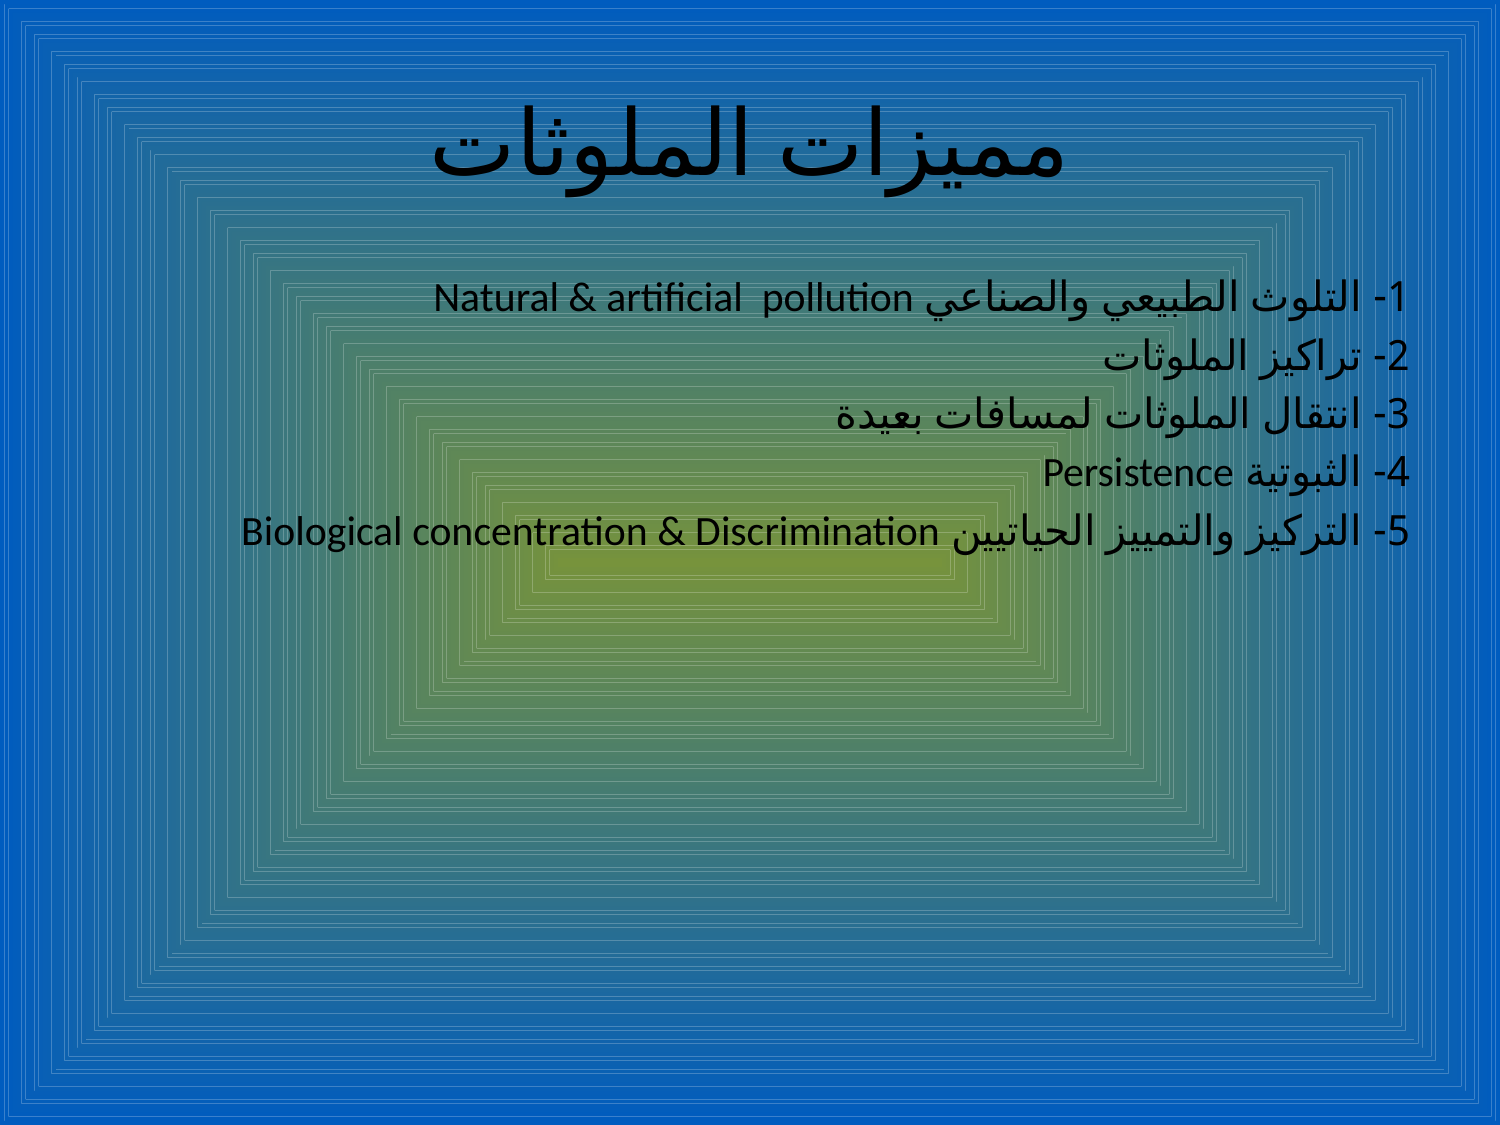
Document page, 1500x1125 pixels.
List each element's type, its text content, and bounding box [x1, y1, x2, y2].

title مميزات الملوثات [75, 45, 1425, 233]
list 1- التلوث الطبيعي والصناعي Natural & artificial pollution 2- تراكيز الملوثات 3- انتقال الملوثات لمسافات بعيدة 4- الثبوتية Persistence 5- التركيز والتمييز الحياتيين Biological concentration & Discrimination [75, 262, 1425, 1005]
